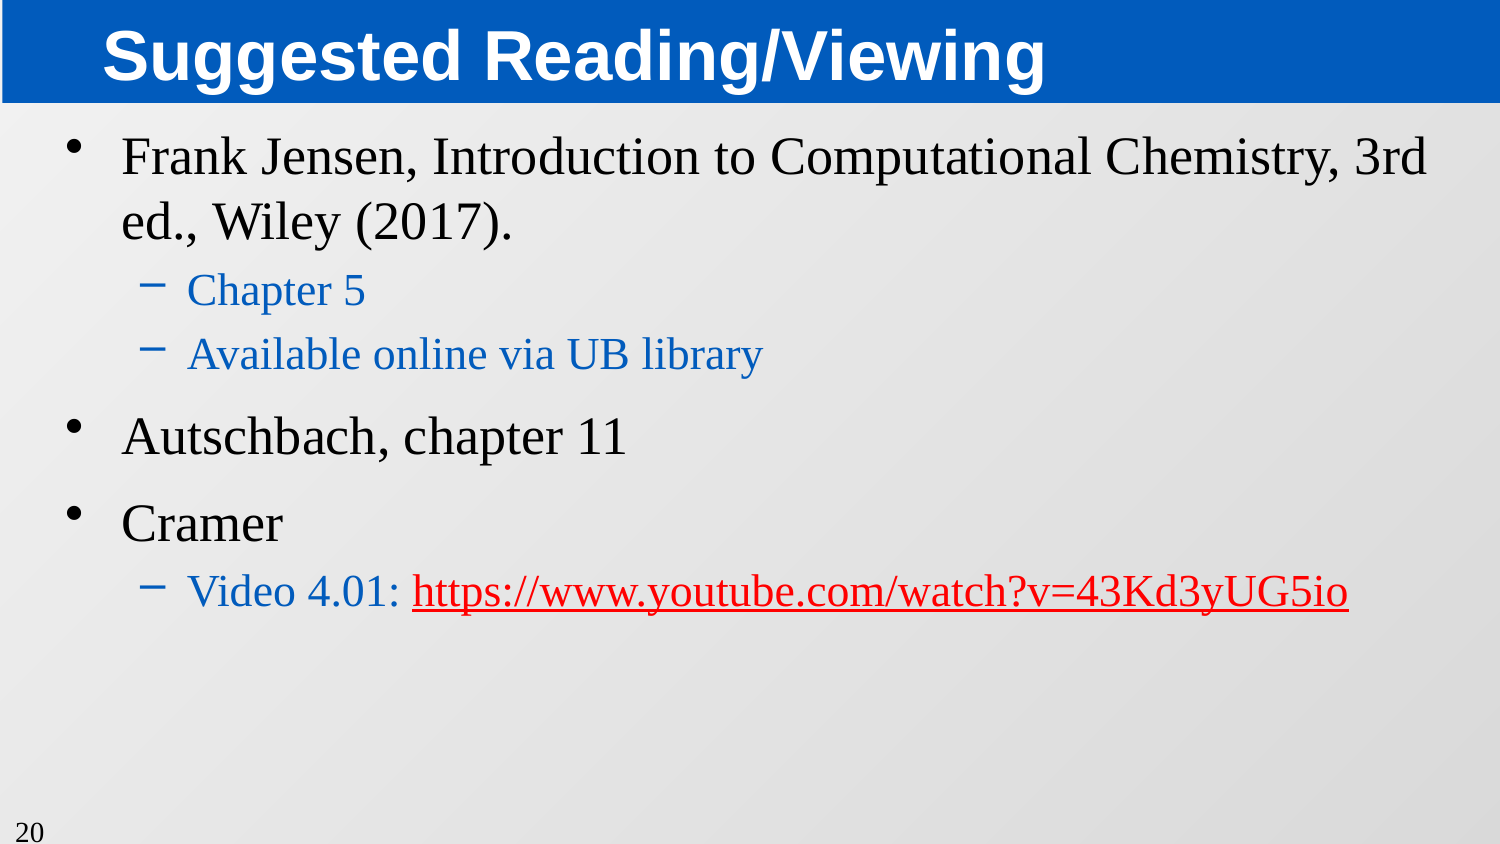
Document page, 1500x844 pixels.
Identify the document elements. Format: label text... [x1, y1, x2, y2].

list Frank Jensen, Introduction to Computational Chemistry, 3rd ed., Wiley (2017). Chapter 5 Available online via UB library Autschbach, chapter 11 Cramer Video 4.01: https://www.youtube.com/watch?v=43Kd3yUG5io [49, 112, 1488, 798]
title Suggested Reading/Viewing [87, 0, 1363, 104]
slide_number 20 [0, 806, 101, 844]
